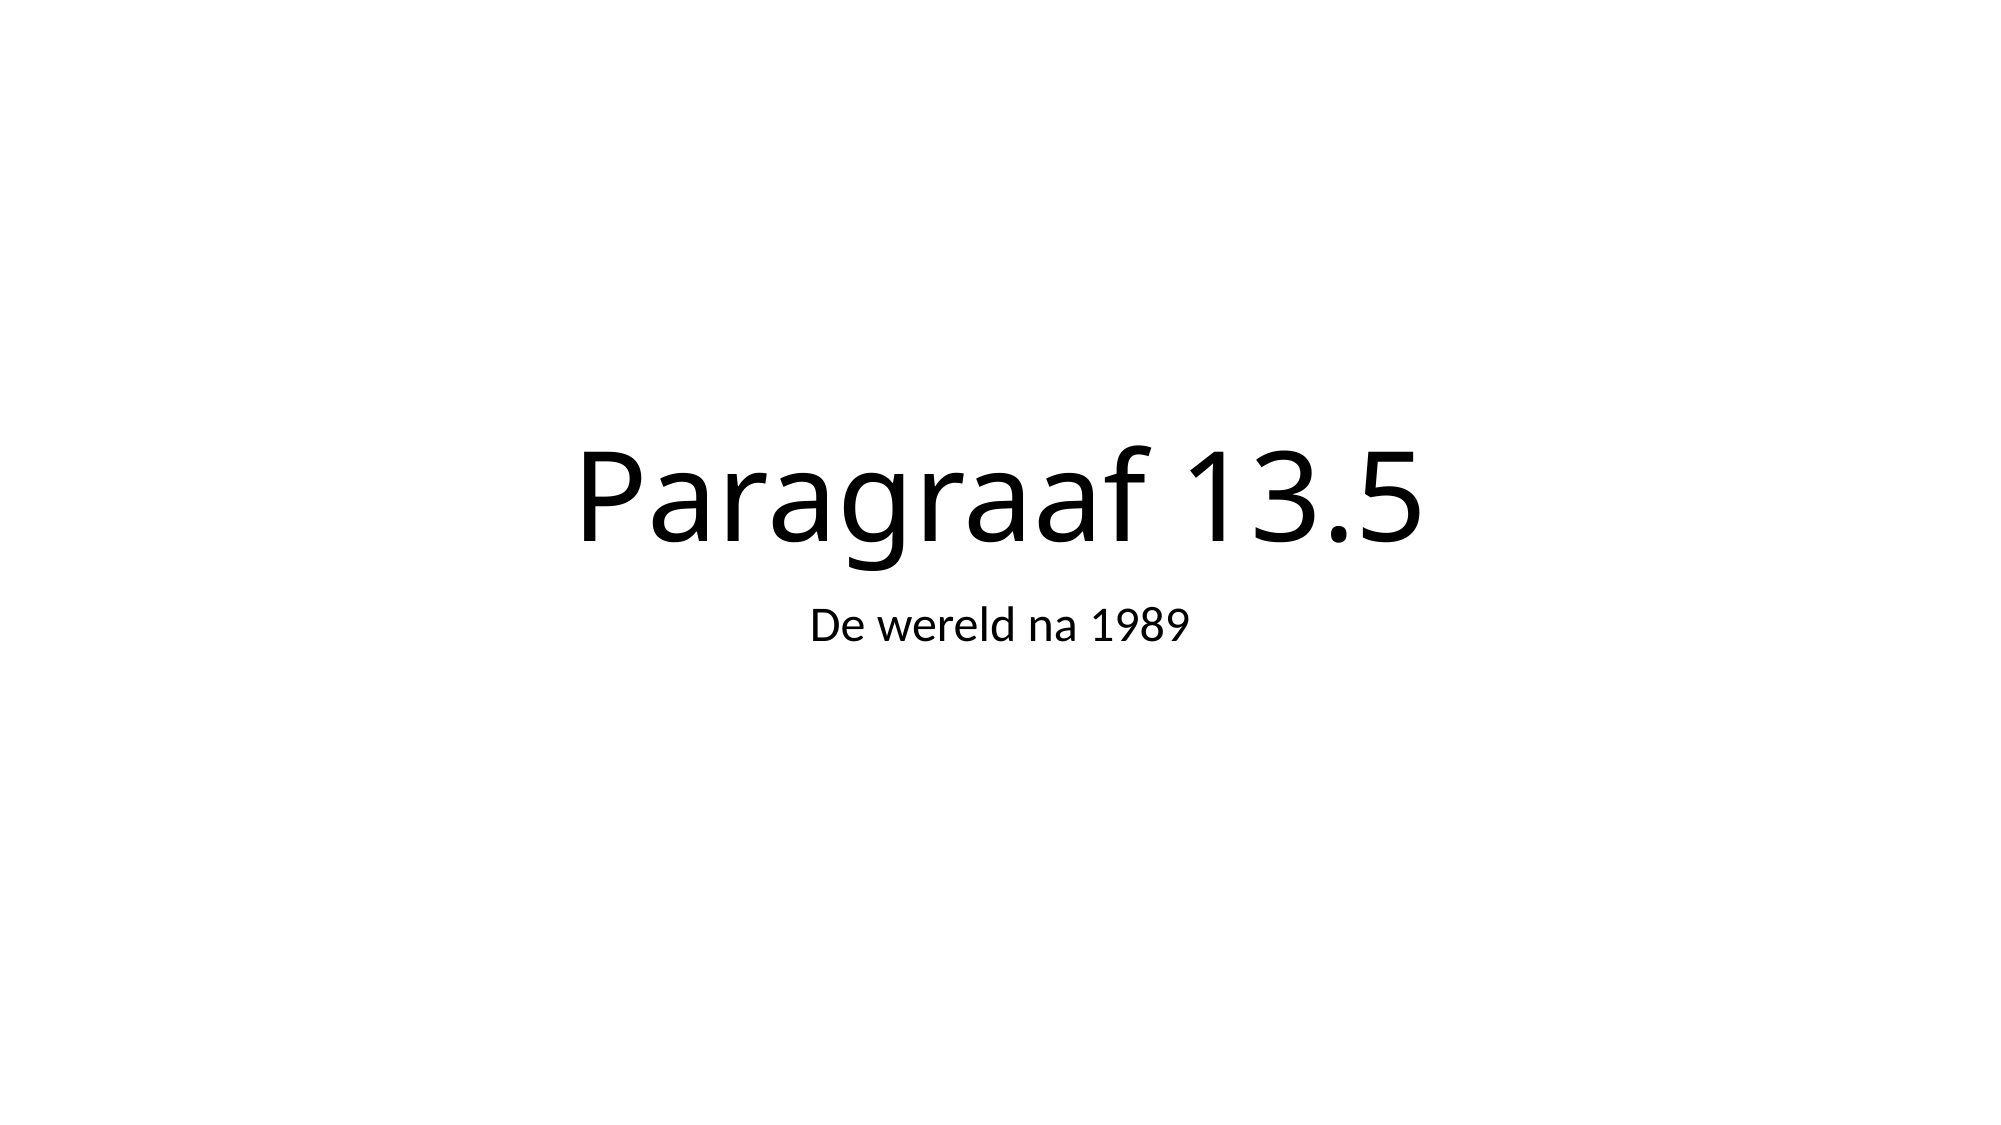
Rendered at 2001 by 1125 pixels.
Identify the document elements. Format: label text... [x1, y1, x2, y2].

subtitle De wereld na 1989 [249, 590, 1750, 863]
title Paragraaf 13.5 [249, 184, 1750, 576]
